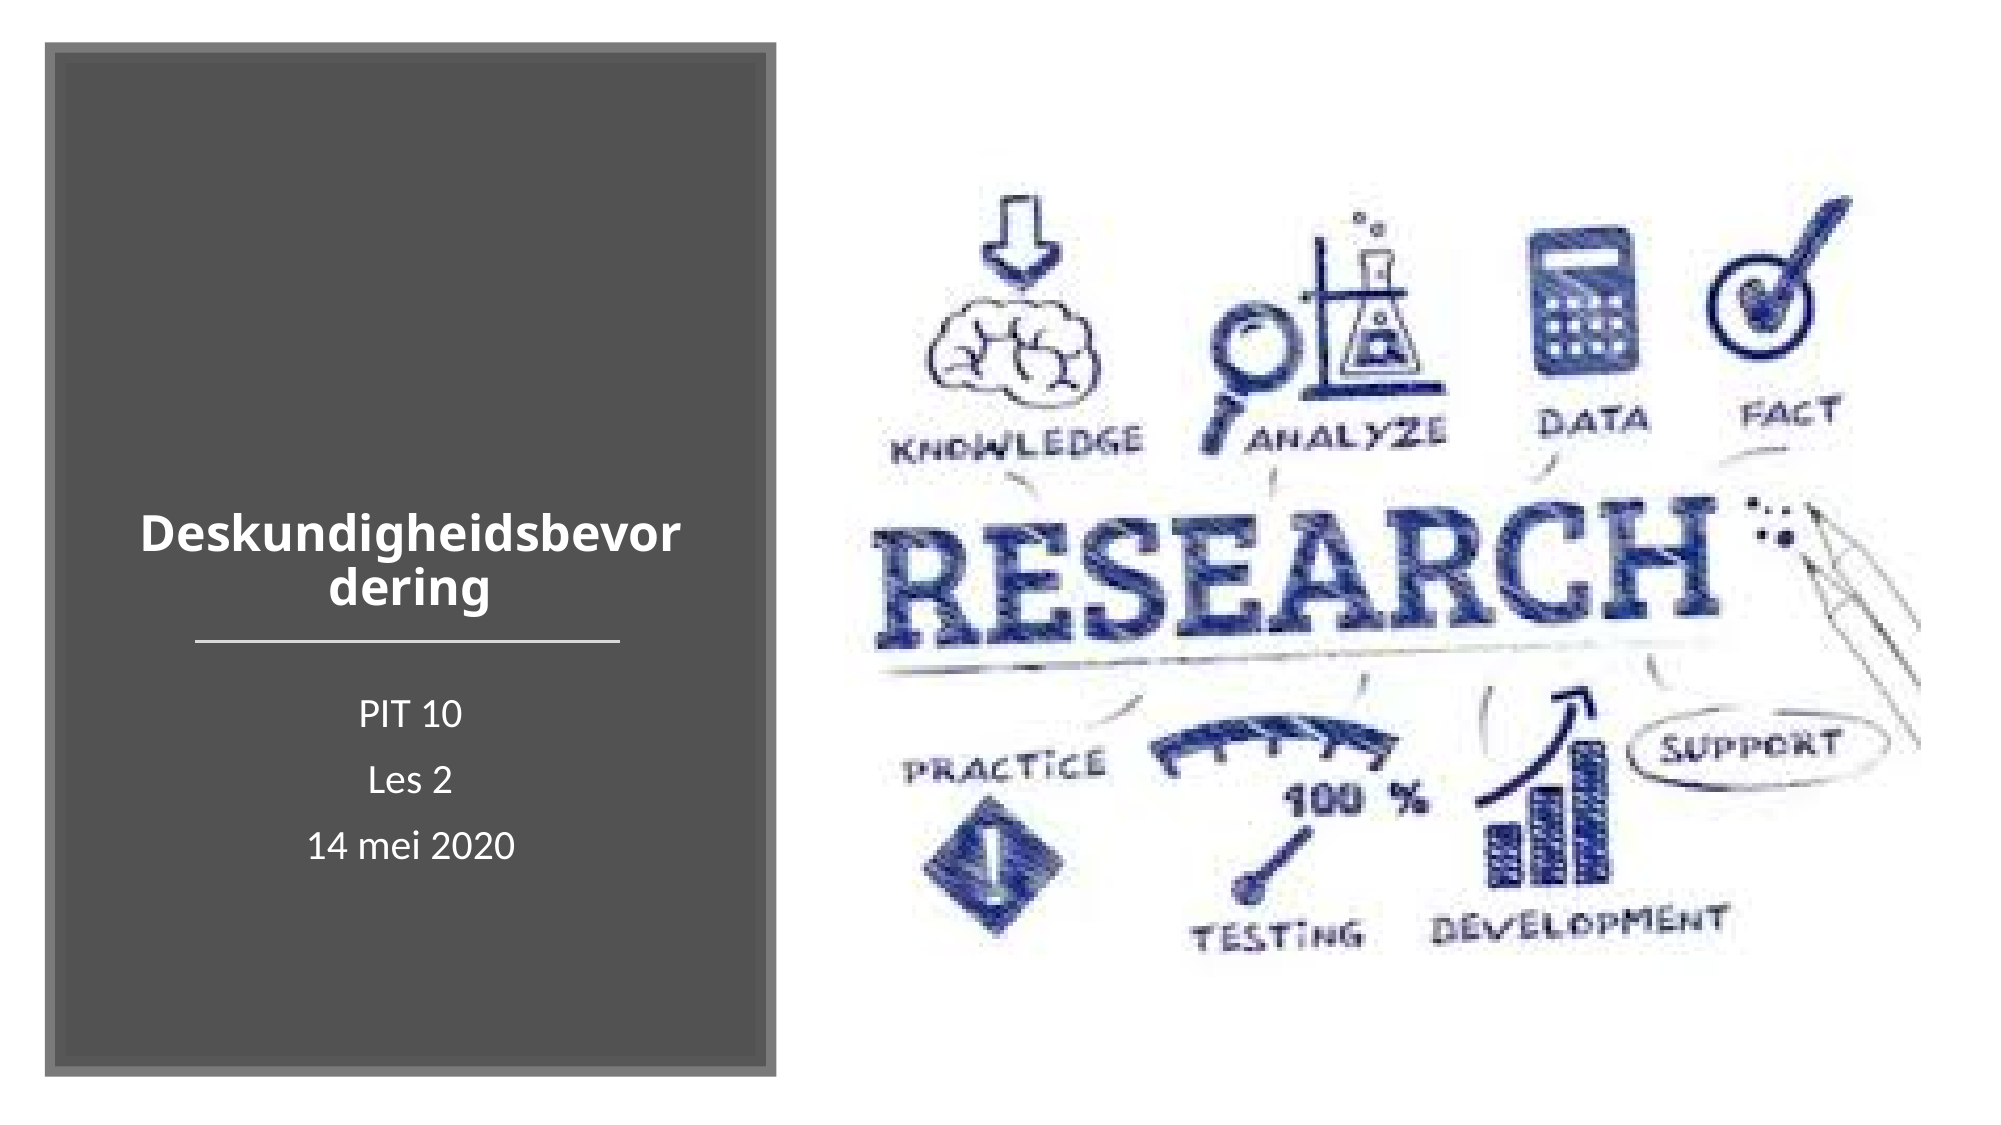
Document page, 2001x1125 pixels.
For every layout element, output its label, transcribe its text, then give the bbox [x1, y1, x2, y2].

text_box [54, 52, 767, 1067]
picture [845, 149, 1921, 977]
subtitle PIT 10 Les 2 14 mei 2020 [110, 684, 711, 935]
title Deskundigheidsbevordering [110, 149, 711, 624]
